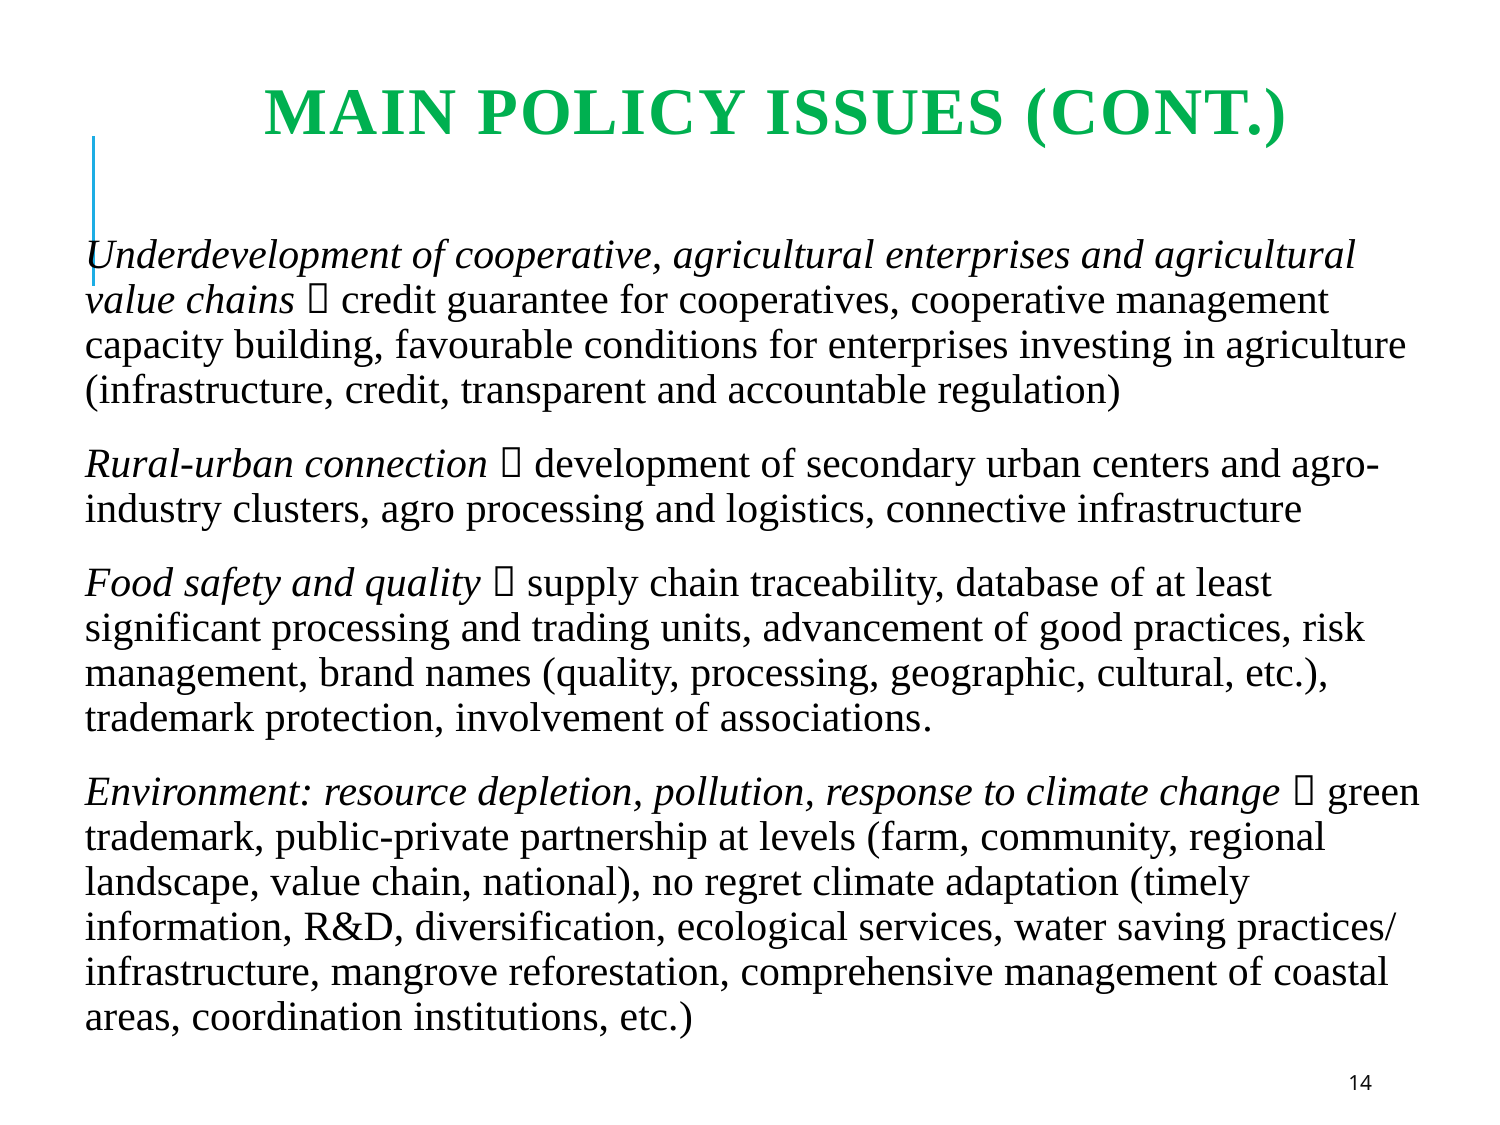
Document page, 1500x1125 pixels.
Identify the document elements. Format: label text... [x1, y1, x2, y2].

list Underdevelopment of cooperative, agricultural enterprises and agricultural value chains  credit guarantee for cooperatives, cooperative management capacity building, favourable conditions for enterprises investing in agriculture (infrastructure, credit, transparent and accountable regulation) Rural-urban connection  development of secondary urban centers and agro-industry clusters, agro processing and logistics, connective infrastructure Food safety and quality  supply chain traceability, database of at least significant processing and trading units, advancement of good practices, risk management, brand names (quality, processing, geographic, cultural, etc.), trademark protection, involvement of associations. Environment: resource depletion, pollution, response to climate change  green trademark, public-private partnership at levels (farm, community, regional landscape, value chain, national), no regret climate adaptation (timely information, R&D, diversification, ecological services, water saving practices/ infrastructure, mangrove reforestation, comprehensive management of coastal areas, coordination institutions, etc.) [62, 224, 1450, 1125]
title Main Policy Issues (cont.) [249, 37, 1375, 193]
slide_number 14 [1333, 1061, 1454, 1107]
